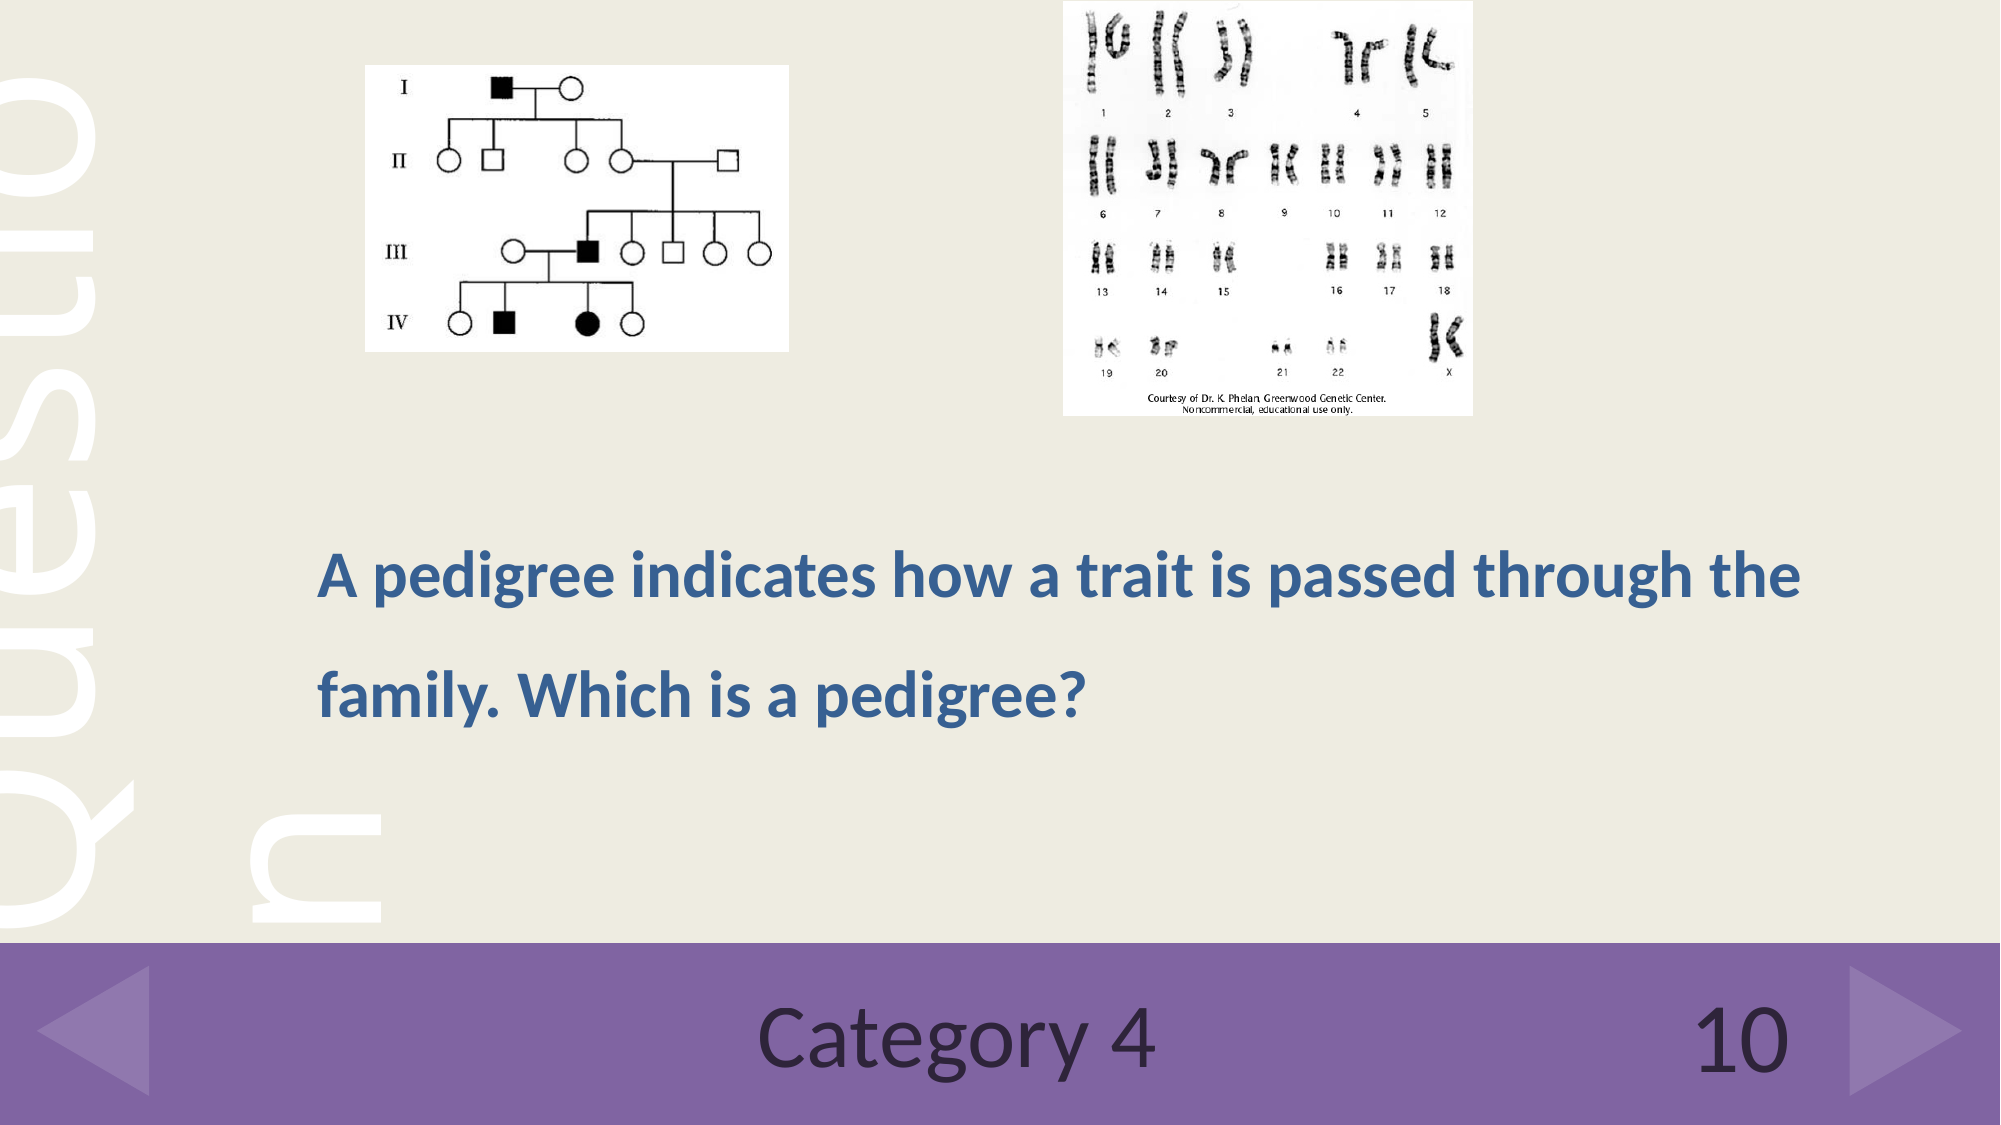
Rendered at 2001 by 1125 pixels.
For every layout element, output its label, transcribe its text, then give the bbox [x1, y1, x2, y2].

picture [1063, 1, 1474, 416]
title Category 4 [57, 937, 1858, 1125]
list A pedigree indicates how a trait is passed through the family. Which is a pedigree? [302, 511, 1954, 831]
picture [365, 65, 789, 352]
